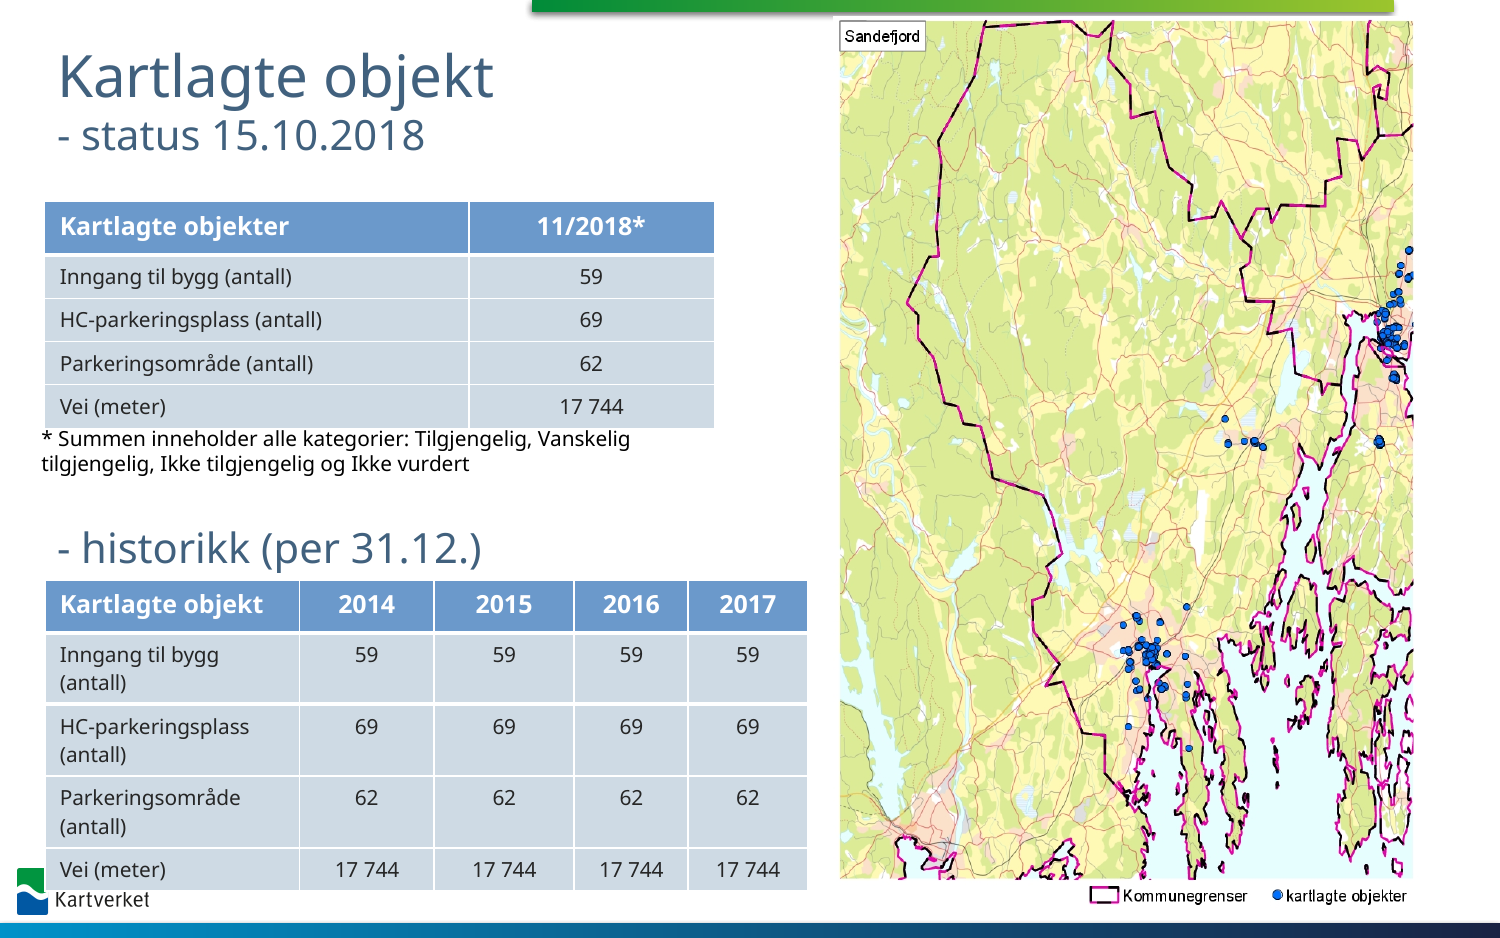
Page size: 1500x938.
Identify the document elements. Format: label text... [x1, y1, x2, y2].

table_cell 62 [575, 777, 687, 847]
table_header Kartlagte objekter [45, 202, 468, 253]
picture [833, 16, 1419, 913]
table_cell 17 744 [689, 849, 807, 890]
table_cell 17 744 [435, 849, 573, 890]
table_header 2015 [435, 581, 573, 631]
table_cell 59 [300, 635, 433, 702]
table_cell 59 [435, 635, 573, 702]
table_cell Inngang til bygg (antall) [45, 257, 468, 298]
table_cell 62 [300, 777, 433, 847]
table_cell 62 [435, 777, 573, 847]
table_cell 17 744 [575, 849, 687, 890]
table_cell Inngang til bygg (antall) [46, 635, 299, 702]
table_cell HC-parkeringsplass (antall) [45, 299, 468, 341]
table_cell Parkeringsområde (antall) [46, 777, 299, 847]
table_cell 69 [435, 706, 573, 775]
table_cell 69 [575, 706, 687, 775]
text_box * Summen inneholder alle kategorier: Tilgjengelig, Vanskelig tilgjengelig, Ikke tilgjengelig og Ikke vurdert [26, 417, 711, 483]
table_header 2014 [300, 581, 433, 631]
text_box Kartlagte objekt - status 15.10.2018 [42, 24, 828, 167]
table_cell 69 [470, 299, 714, 341]
table_header 11/2018* [470, 202, 714, 253]
table_cell 59 [575, 635, 687, 702]
table_cell 17 744 [300, 849, 433, 890]
table_cell Parkeringsområde (antall) [45, 342, 468, 384]
table_cell HC-parkeringsplass (antall) [46, 706, 299, 775]
table_cell 59 [470, 257, 714, 298]
table_cell 17 744 [470, 385, 714, 428]
table_header Kartlagte objekt [46, 581, 299, 631]
table_cell Vei (meter) [46, 849, 299, 890]
table_cell 69 [300, 706, 433, 775]
table_cell 62 [470, 342, 714, 384]
table_cell 62 [689, 777, 807, 847]
table_cell Vei (meter) [45, 385, 468, 417]
text_box - historikk (per 31.12.) [42, 496, 828, 580]
table_header 2017 [689, 581, 807, 631]
table_cell 69 [689, 706, 807, 775]
table_header 2016 [575, 581, 687, 631]
table_cell 59 [689, 635, 807, 702]
